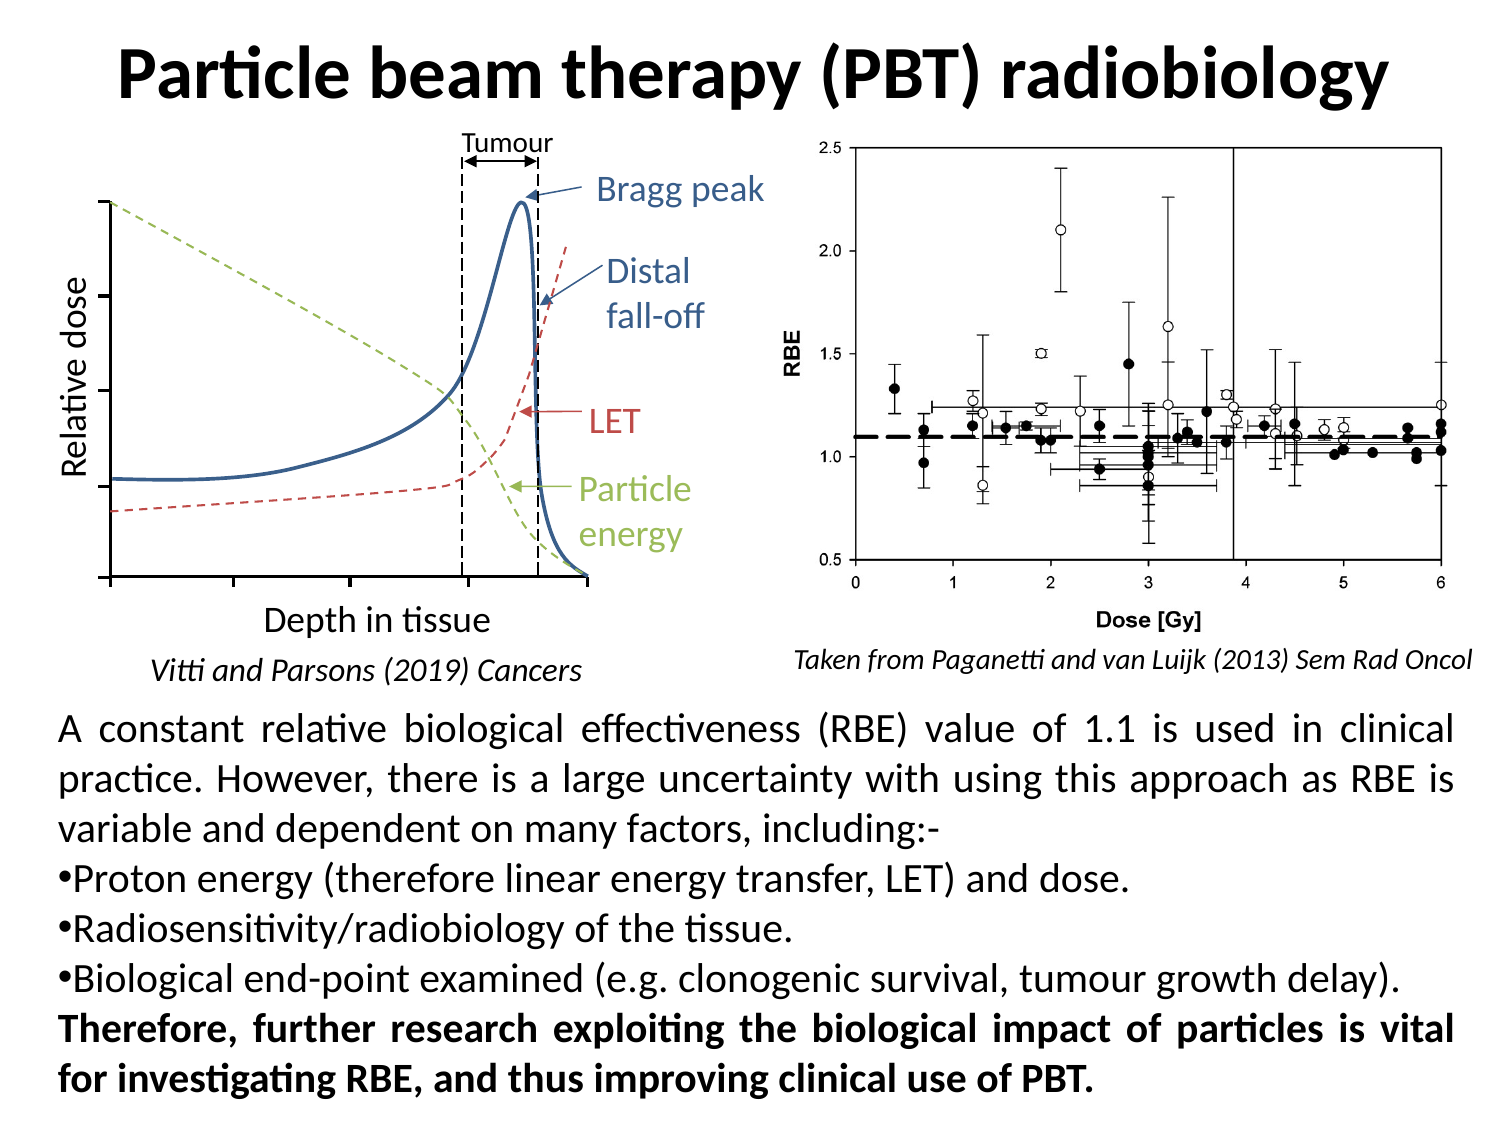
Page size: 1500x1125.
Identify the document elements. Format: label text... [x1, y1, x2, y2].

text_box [40, 115, 871, 637]
text_box A constant relative biological effectiveness (RBE) value of 1.1 is used in clinical practice. However, there is a large uncertainty with using this approach as RBE is variable and dependent on many factors, including:- Proton energy (therefore linear energy transfer, LET) and dose. Radiosensitivity/radiobiology of the tissue. Biological end-point examined (e.g. clonogenic survival, tumour growth delay). Therefore, further research exploiting the biological impact of particles is vital for investigating RBE, and thus improving clinical use of PBT. [43, 666, 1471, 1109]
text_box Vitti and Parsons (2019) Cancers [134, 646, 652, 696]
text_box Particle beam therapy (PBT) radiobiology [66, 15, 1443, 121]
picture [781, 140, 1450, 633]
text_box Taken from Paganetti and van Luijk (2013) Sem Rad Oncol [778, 633, 1493, 683]
